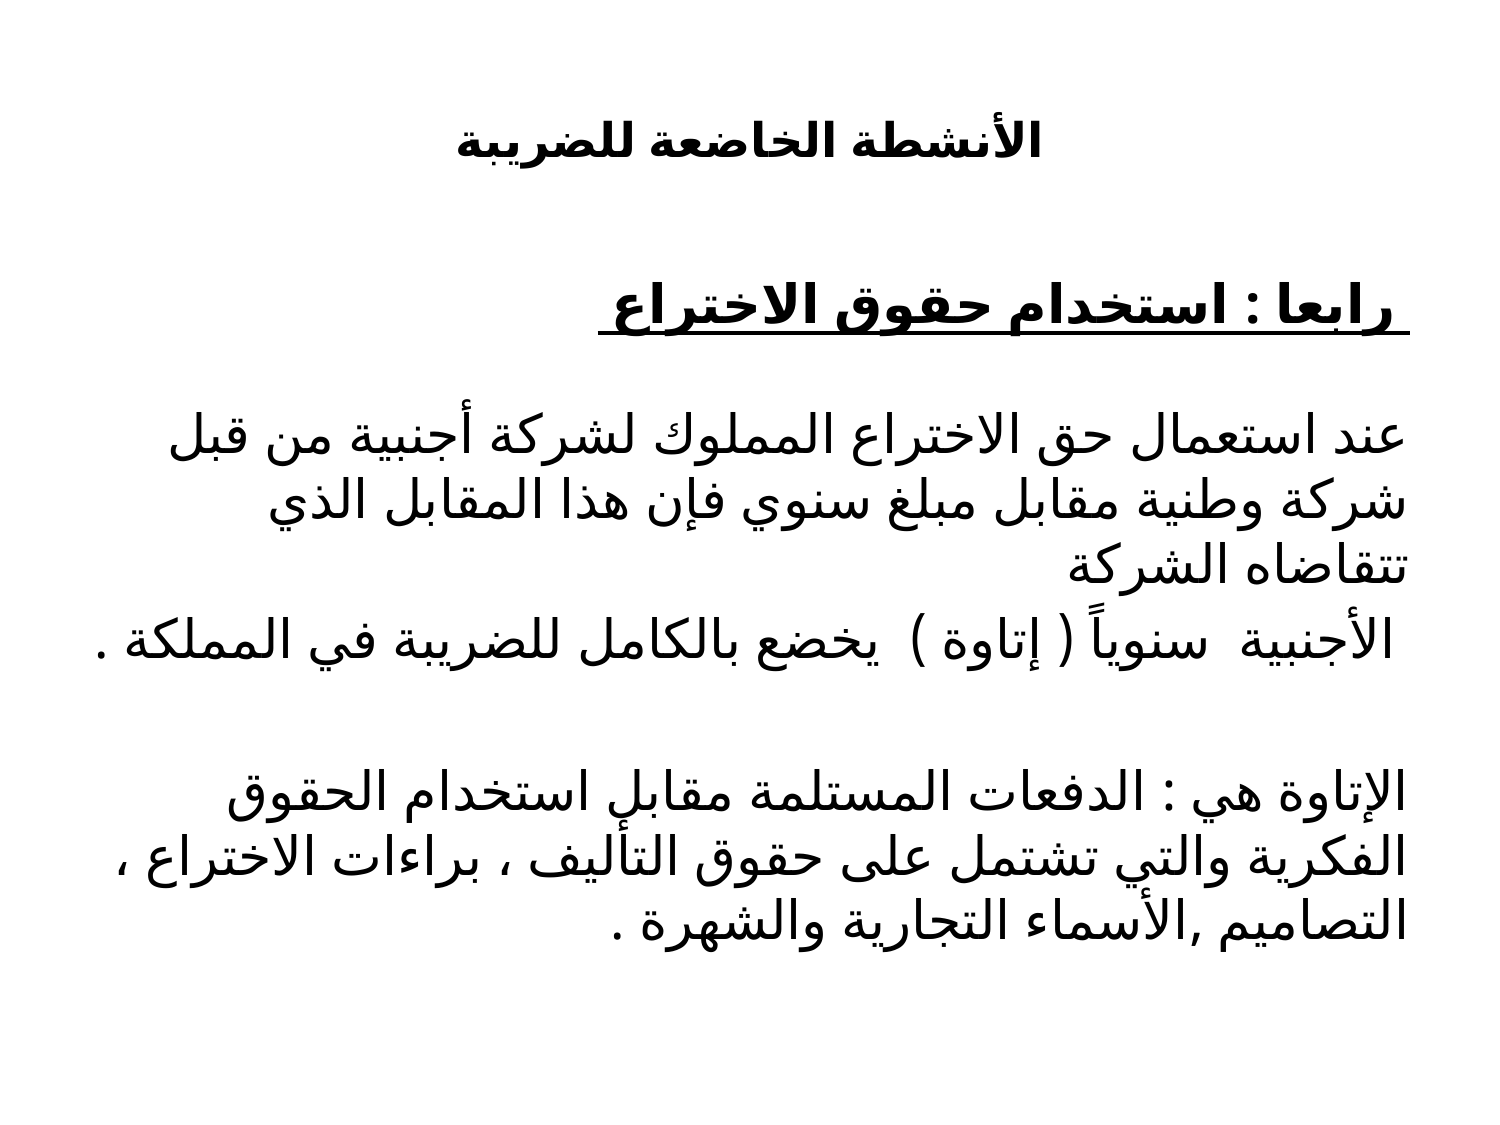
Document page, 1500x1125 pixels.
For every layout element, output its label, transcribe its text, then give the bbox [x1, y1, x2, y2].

list رابعا : استخدام حقوق الاختراع عند استعمال حق الاختراع المملوك لشركة أجنبية من قبل شركة وطنية مقابل مبلغ سنوي فإن هذا المقابل الذي تتقاضاه الشركة الأجنبية سنوياً ( إتاوة ) يخضع بالكامل للضريبة في المملكة . الإتاوة هي : الدفعات المستلمة مقابل استخدام الحقوق الفكرية والتي تشتمل على حقوق التأليف ، براءات الاختراع ، التصاميم ,الأسماء التجارية والشهرة . [75, 262, 1425, 1005]
title الأنشطة الخاضعة للضريبة [75, 45, 1425, 233]
